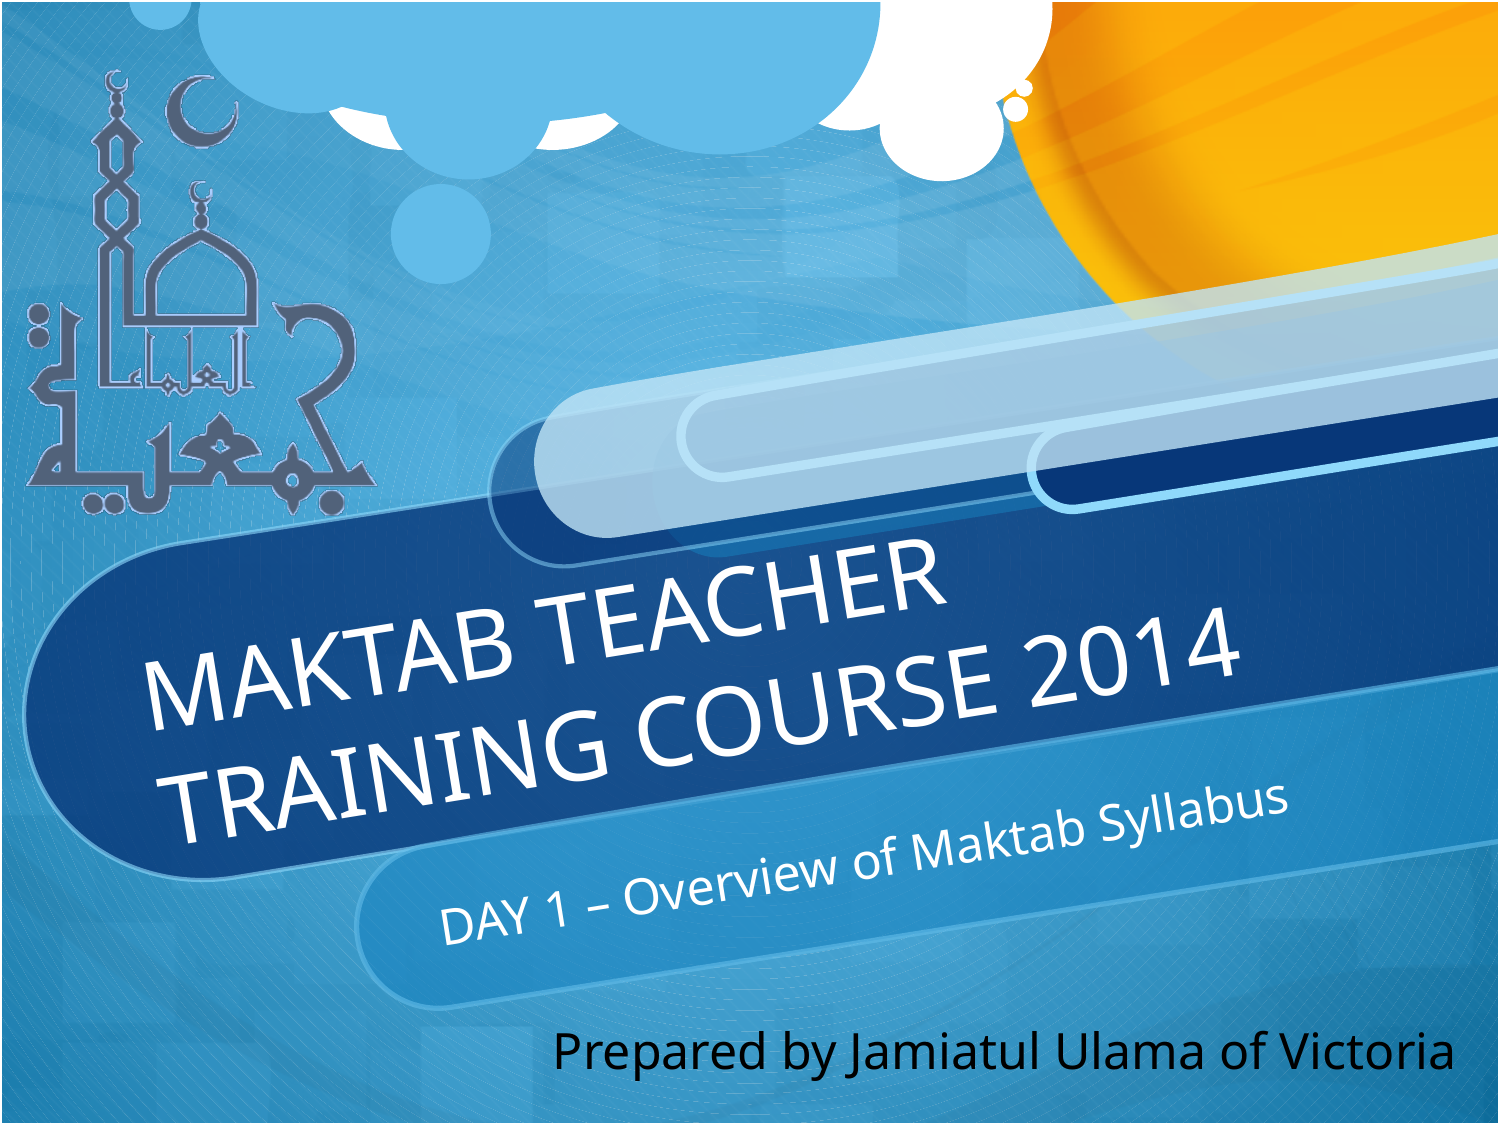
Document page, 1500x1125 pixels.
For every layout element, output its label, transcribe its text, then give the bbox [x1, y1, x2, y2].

subtitle DAY 1 – Overview of Maktab Syllabus [413, 690, 1474, 1003]
title MAKTAB TEACHER TRAINING COURSE 2014 [113, 408, 1420, 877]
text_box Prepared by Jamiatul Ulama of Victoria [538, 1012, 1473, 1087]
picture [0, 2, 1498, 1123]
picture [360, 673, 1498, 1005]
